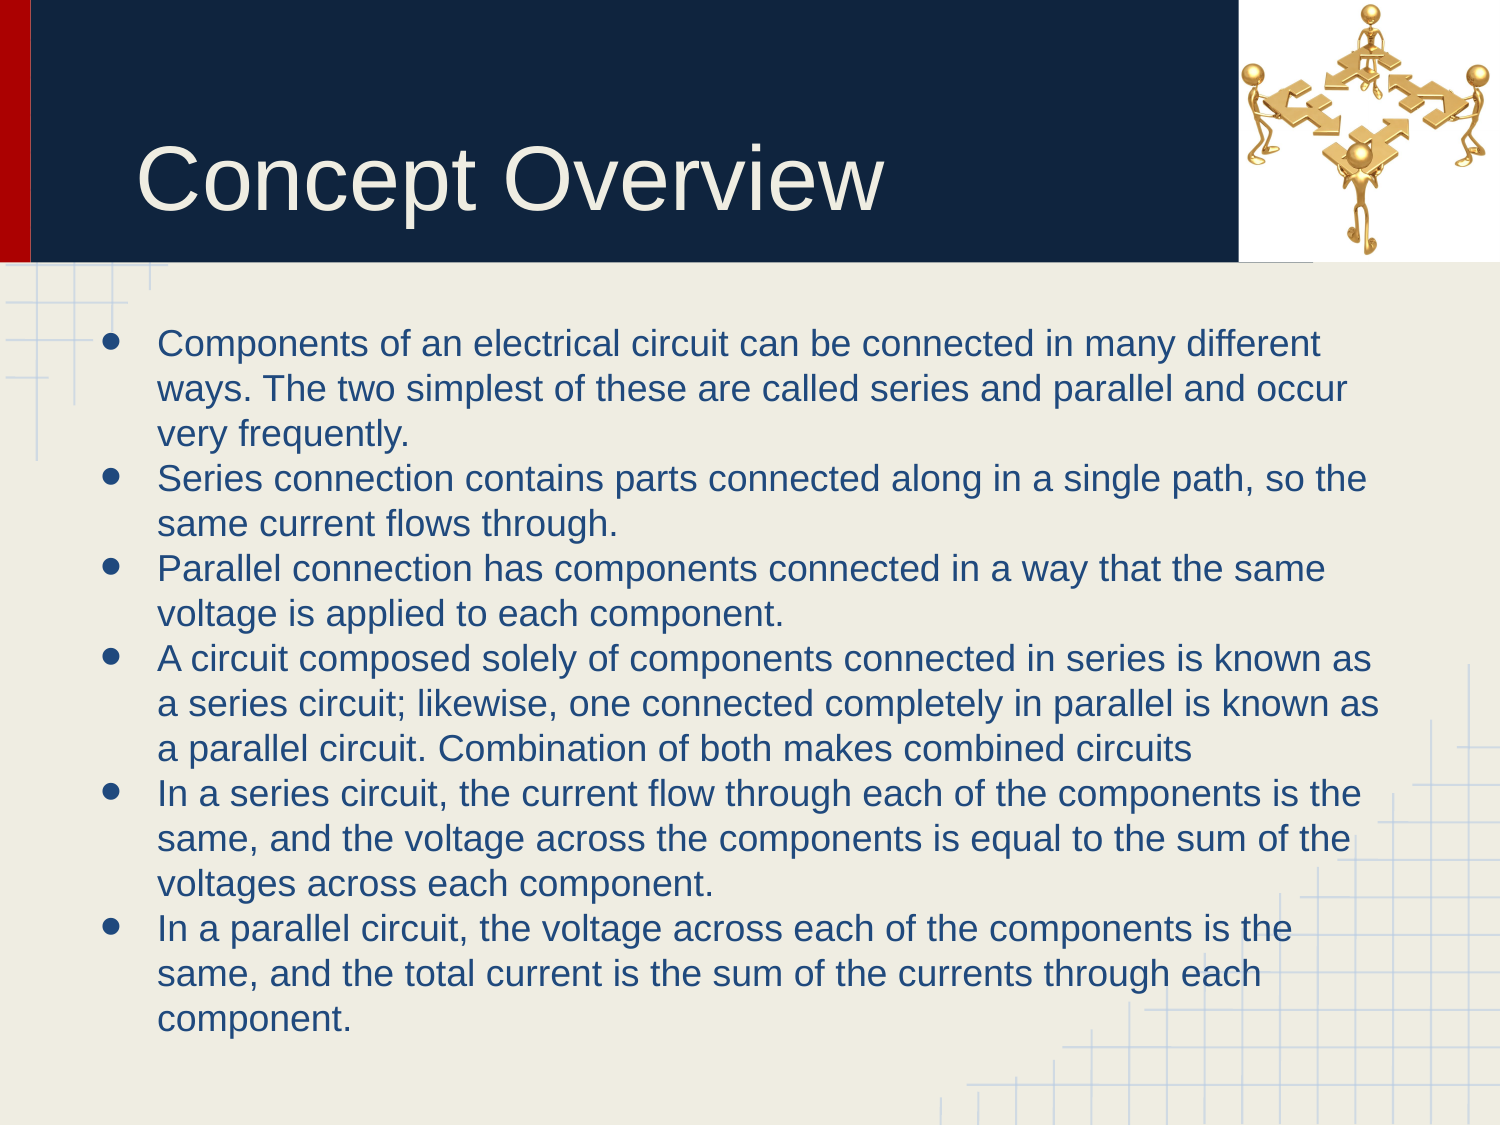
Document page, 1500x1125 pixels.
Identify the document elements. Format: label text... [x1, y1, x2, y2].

list Components of an electrical circuit can be connected in many different ways. The two simplest of these are called series and parallel and occur very frequently. Series connection contains parts connected along in a single path, so the same current flows through. Parallel connection has components connected in a way that the same voltage is applied to each component. A circuit composed solely of components connected in series is known as a series circuit; likewise, one connected completely in parallel is known as a parallel circuit. Combination of both makes combined circuits In a series circuit, the current flow through each of the components is the same, and the voltage across the components is equal to the sum of the voltages across each component. In a parallel circuit, the voltage across each of the components is the same, and the total current is the sum of the currents through each component. [67, 303, 1417, 1054]
text_box [1238, 0, 1500, 262]
title Concept Overview [75, 25, 1238, 244]
